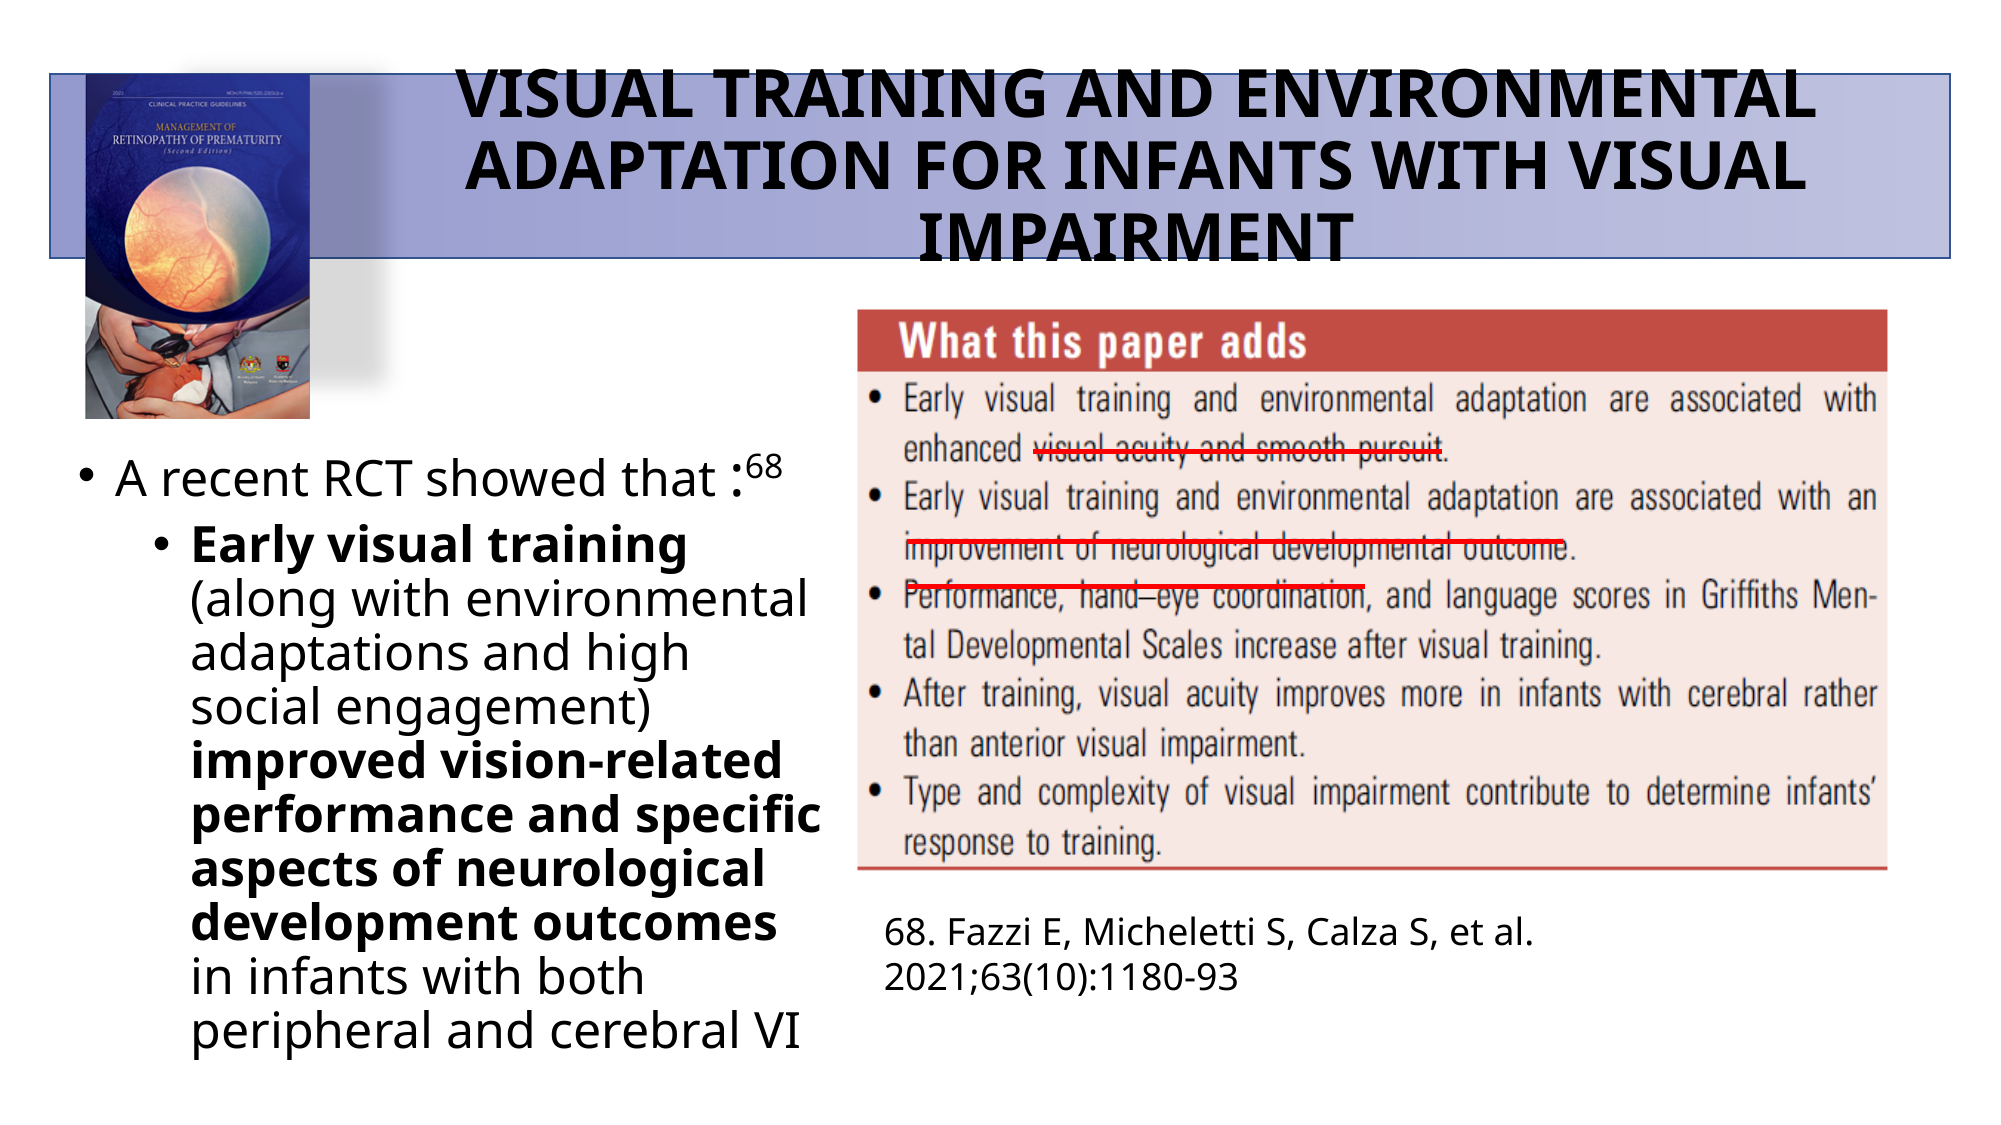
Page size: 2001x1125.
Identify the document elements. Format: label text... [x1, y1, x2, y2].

text_box [417, 73, 1951, 99]
picture [85, 43, 417, 419]
picture [837, 284, 1901, 886]
title VISUAL TRAINING AND ENVIRONMENTAL ADAPTATION FOR INFANTS WITH VISUAL IMPAIRMENT [417, 99, 2000, 317]
text_box 68. Fazzi E, Micheletti S, Calza S, et al. 2021;63(10):1180-93 [868, 900, 1870, 1005]
list A recent RCT showed that :68 Early visual training (along with environmental adaptations and high social engagement) improved vision-related performance and specific aspects of neurological development outcomes in infants with both peripheral and cerebral VI [62, 438, 838, 1125]
text_box [49, 73, 85, 259]
